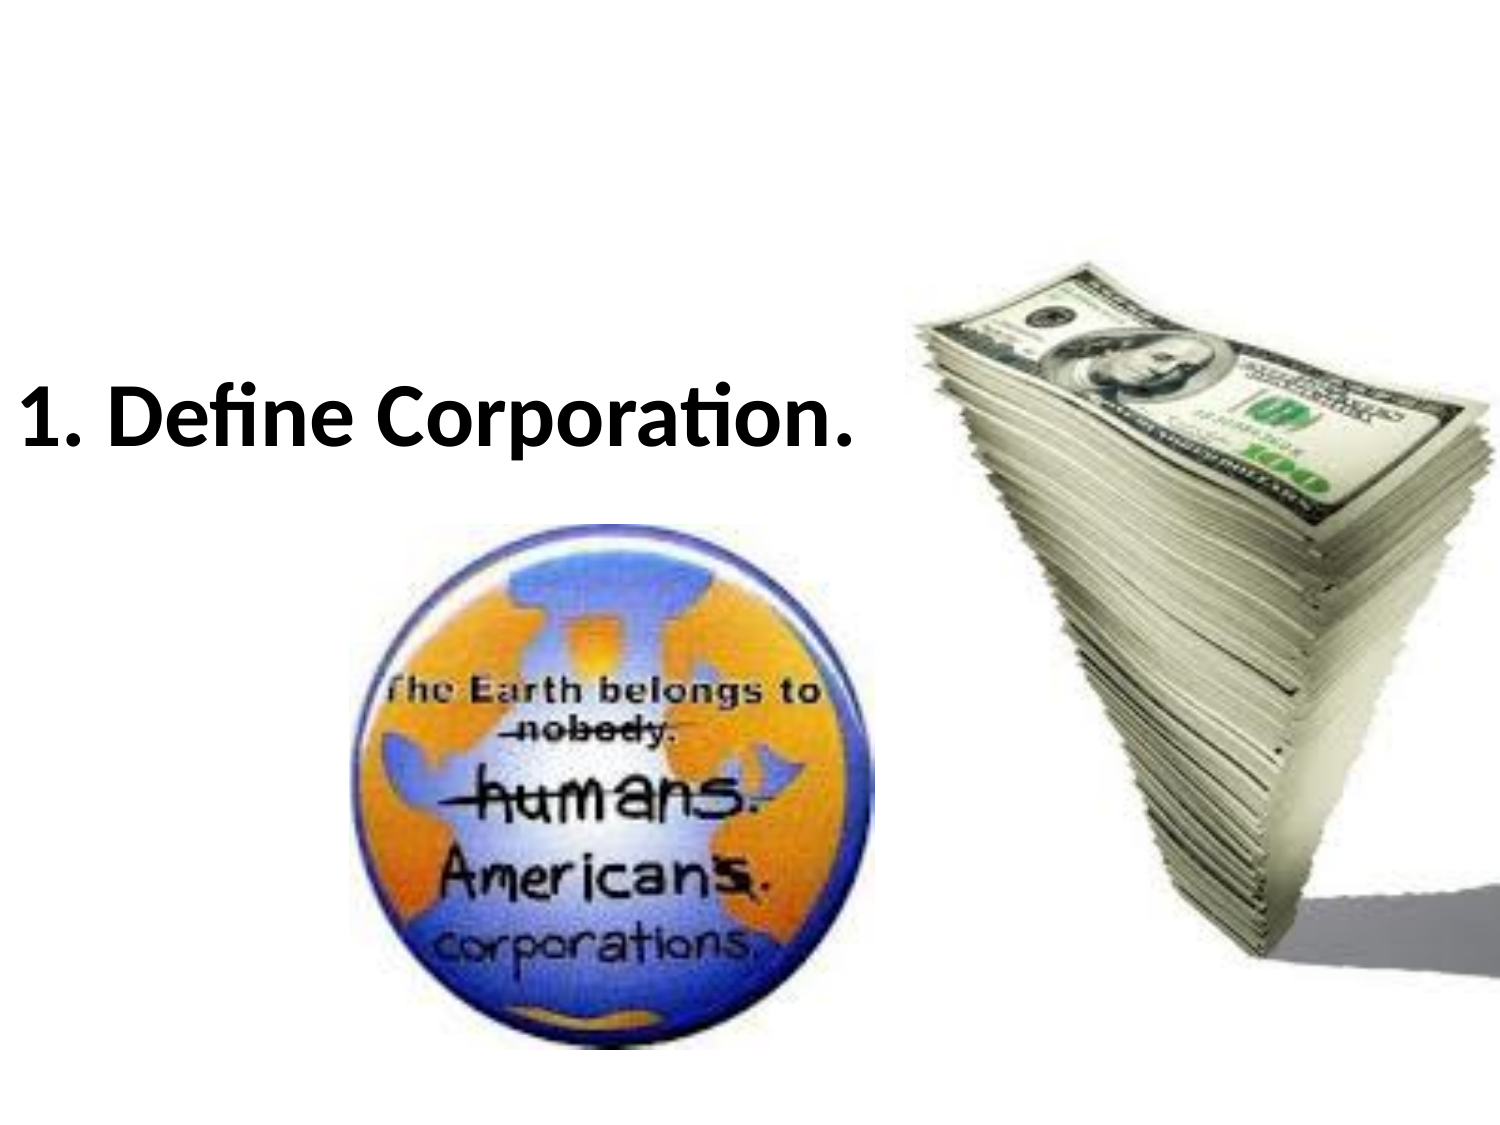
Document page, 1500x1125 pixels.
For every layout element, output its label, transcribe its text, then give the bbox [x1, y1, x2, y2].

title 1. Define Corporation. [0, 24, 925, 1125]
picture [904, 237, 1500, 1003]
picture [348, 524, 875, 1051]
